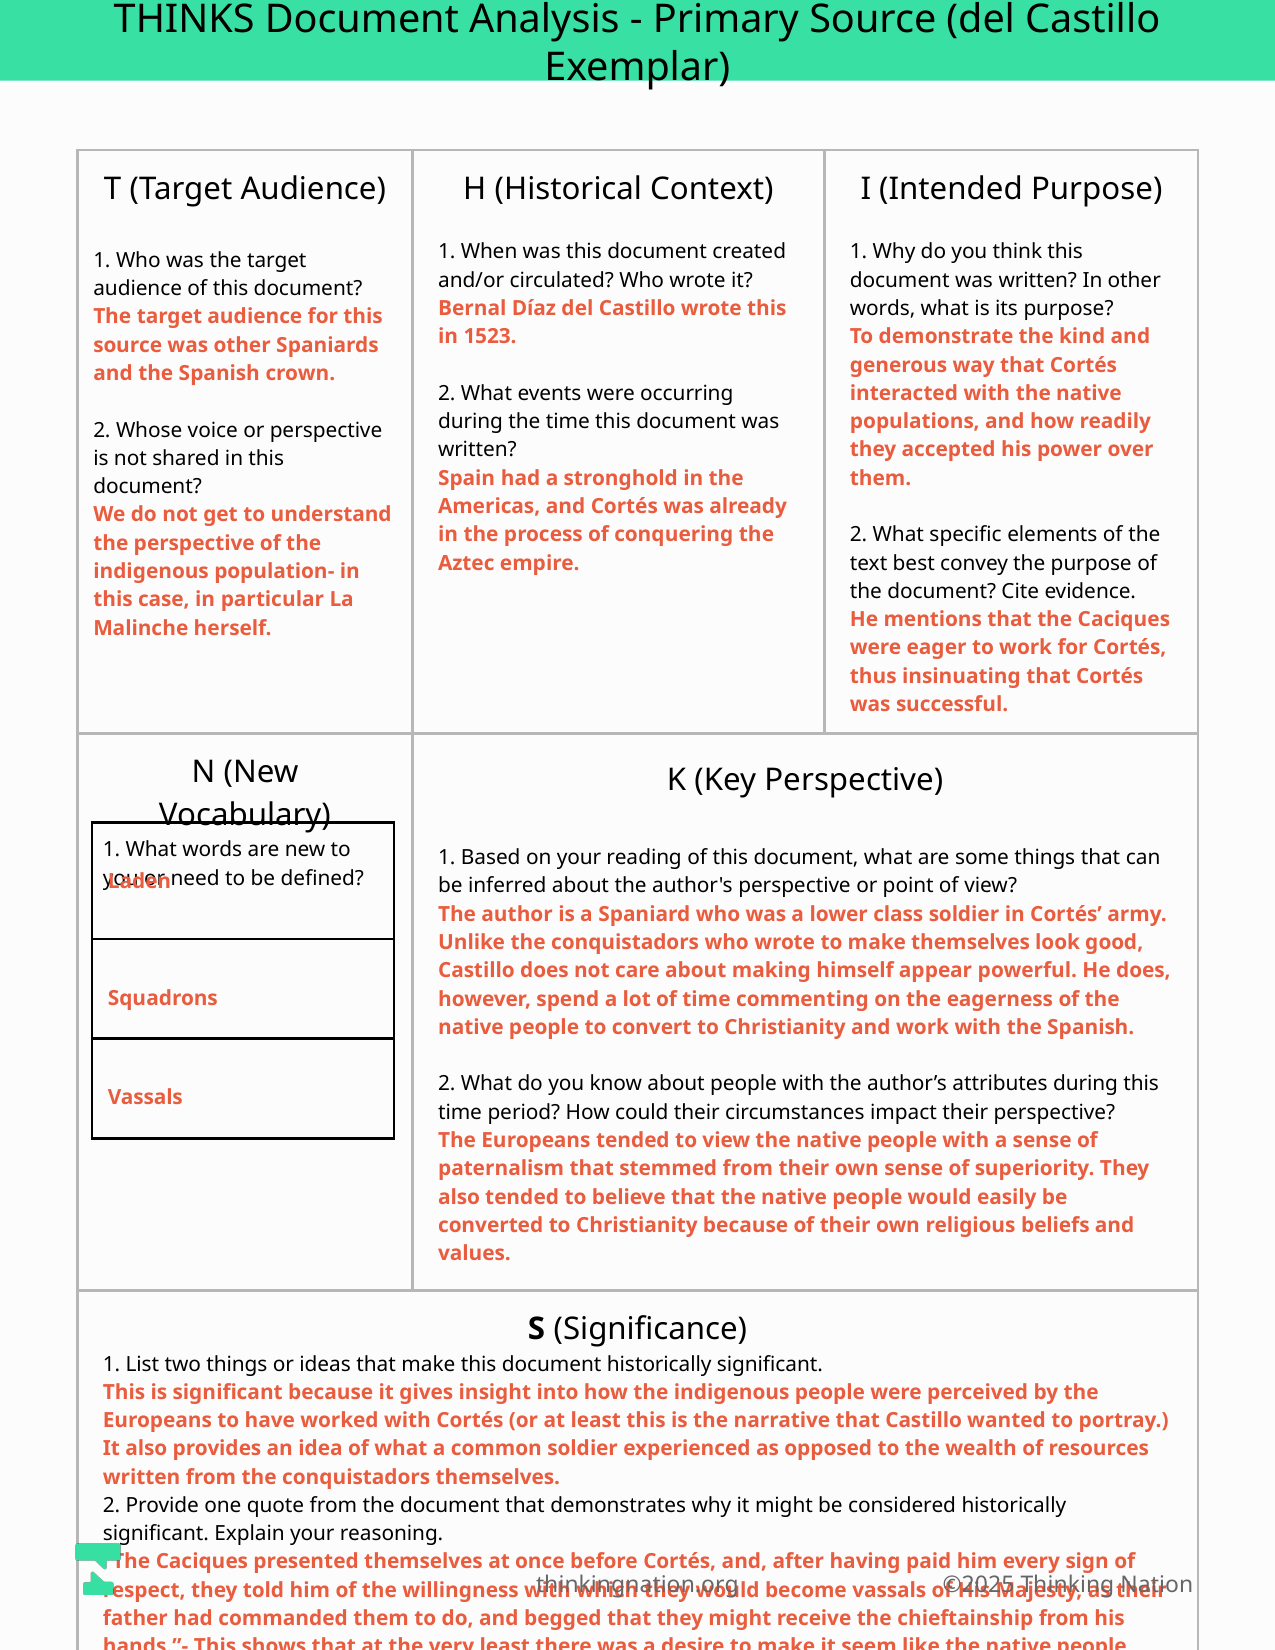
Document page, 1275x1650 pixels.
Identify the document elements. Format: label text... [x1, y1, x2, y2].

table_cell S (Significance) 1. List two things or ideas that make this document historically significant. This is significant because it gives insight into how the indigenous people were perceived by the Europeans to have worked with Cortés (or at least this is the narrative that Castillo wanted to portray.) It also provides an idea of what a common soldier experienced as opposed to the wealth of resources written from the conquistadors themselves. 2. Provide one quote from the document that demonstrates why it might be considered historically significant. Explain your reasoning. “The Caciques presented themselves at once before Cortés, and, after having paid him every sign of respect, they told him of the willingness with which they would become vassals of His Majesty, as their father had commanded them to do, and begged that they might receive the chieftainship from his hands.”- This shows that at the very least there was a desire to make it seem like the native people were eager to work with Cortés and do his bidding. Whether this was an accurate portrayal is uncertain. [79, 1292, 1197, 1650]
table_header H (Historical Context) 1. When was this document created and/or circulated? Who wrote it? Bernal Díaz del Castillo wrote this in 1523. 2. What events were occurring during the time this document was written? Spain had a stronghold in the Americas, and Cortés was already in the process of conquering the Aztec empire. [414, 151, 823, 732]
table_header Laden [93, 824, 393, 938]
table_cell N (New Vocabulary) 1. What words are new to you or need to be defined? [79, 735, 411, 1289]
picture [62, 1533, 134, 1605]
text_box THINKS Document Analysis - Primary Source (del Castillo Exemplar) [0, 0, 1275, 81]
table_cell Vassals [93, 1040, 393, 1137]
text_box ©2025 Thinking Nation [907, 1553, 1210, 1605]
table_header I (Intended Purpose) 1. Why do you think this document was written? In other words, what is its purpose? To demonstrate the kind and generous way that Cortés interacted with the native populations, and how readily they accepted his power over them. 2. What specific elements of the text best convey the purpose of the document? Cite evidence. He mentions that the Caciques were eager to work for Cortés, thus insinuating that Cortés was successful. [826, 151, 1197, 732]
table_cell K (Key Perspective) 1. Based on your reading of this document, what are some things that can be inferred about the author's perspective or point of view? The author is a Spaniard who was a lower class soldier in Cortés’ army. Unlike the conquistadors who wrote to make themselves look good, Castillo does not care about making himself appear powerful. He does, however, spend a lot of time commenting on the eagerness of the native people to convert to Christianity and work with the Spanish. 2. What do you know about people with the author’s attributes during this time period? How could their circumstances impact their perspective? The Europeans tended to view the native people with a sense of paternalism that stemmed from their own sense of superiority. They also tended to believe that the native people would easily be converted to Christianity because of their own religious beliefs and values. [414, 735, 1197, 1289]
table_cell Squadrons [93, 940, 393, 1037]
text_box thinkingnation.org [486, 1553, 789, 1605]
table_header T (Target Audience) 1. Who was the target audience of this document? The target audience for this source was other Spaniards and the Spanish crown. 2. Whose voice or perspective is not shared in this document? We do not get to understand the perspective of the indigenous population- in this case, in particular La Malinche herself. [79, 151, 411, 732]
